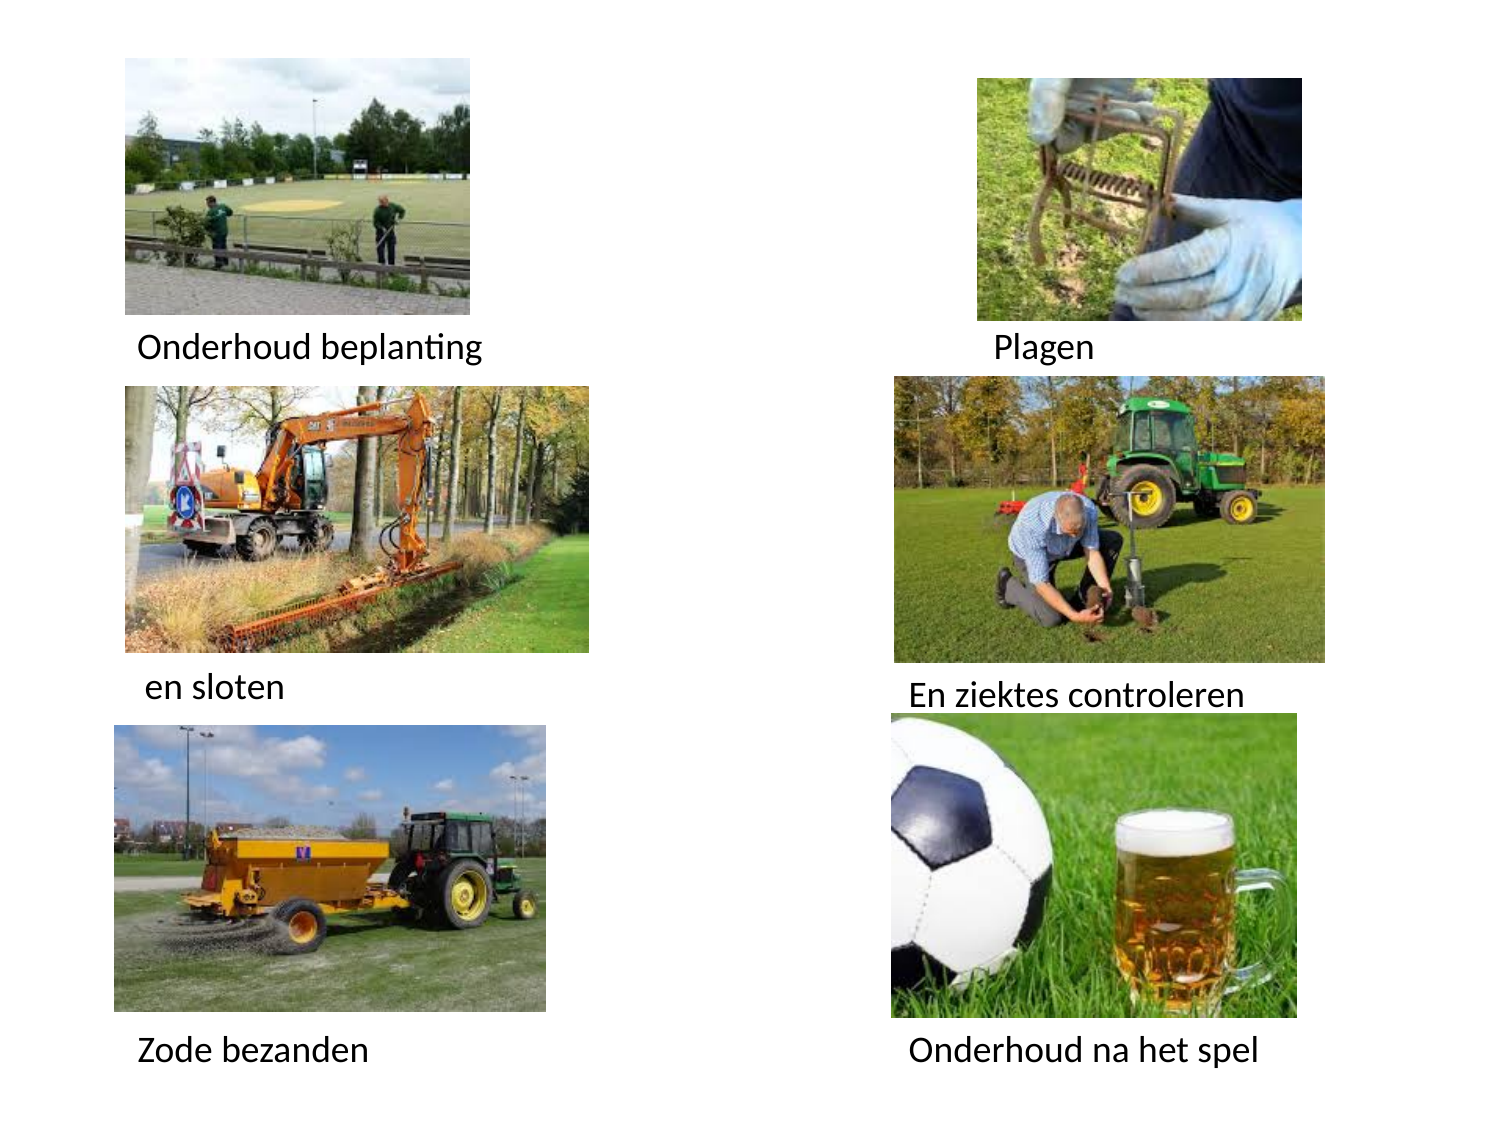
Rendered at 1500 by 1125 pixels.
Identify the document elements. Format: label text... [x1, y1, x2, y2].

text_box Onderhoud beplanting [122, 314, 499, 375]
text_box Onderhoud na het spel [894, 1026, 1275, 1077]
picture [894, 376, 1325, 663]
picture [114, 725, 546, 1012]
text_box Plagen [978, 329, 1110, 374]
picture [891, 713, 1297, 1018]
text_box Zode bezanden [123, 1021, 385, 1077]
picture [125, 58, 470, 315]
picture [125, 386, 589, 653]
text_box en sloten [129, 661, 301, 715]
picture [977, 77, 1302, 321]
text_box En ziektes controleren [893, 670, 1261, 712]
